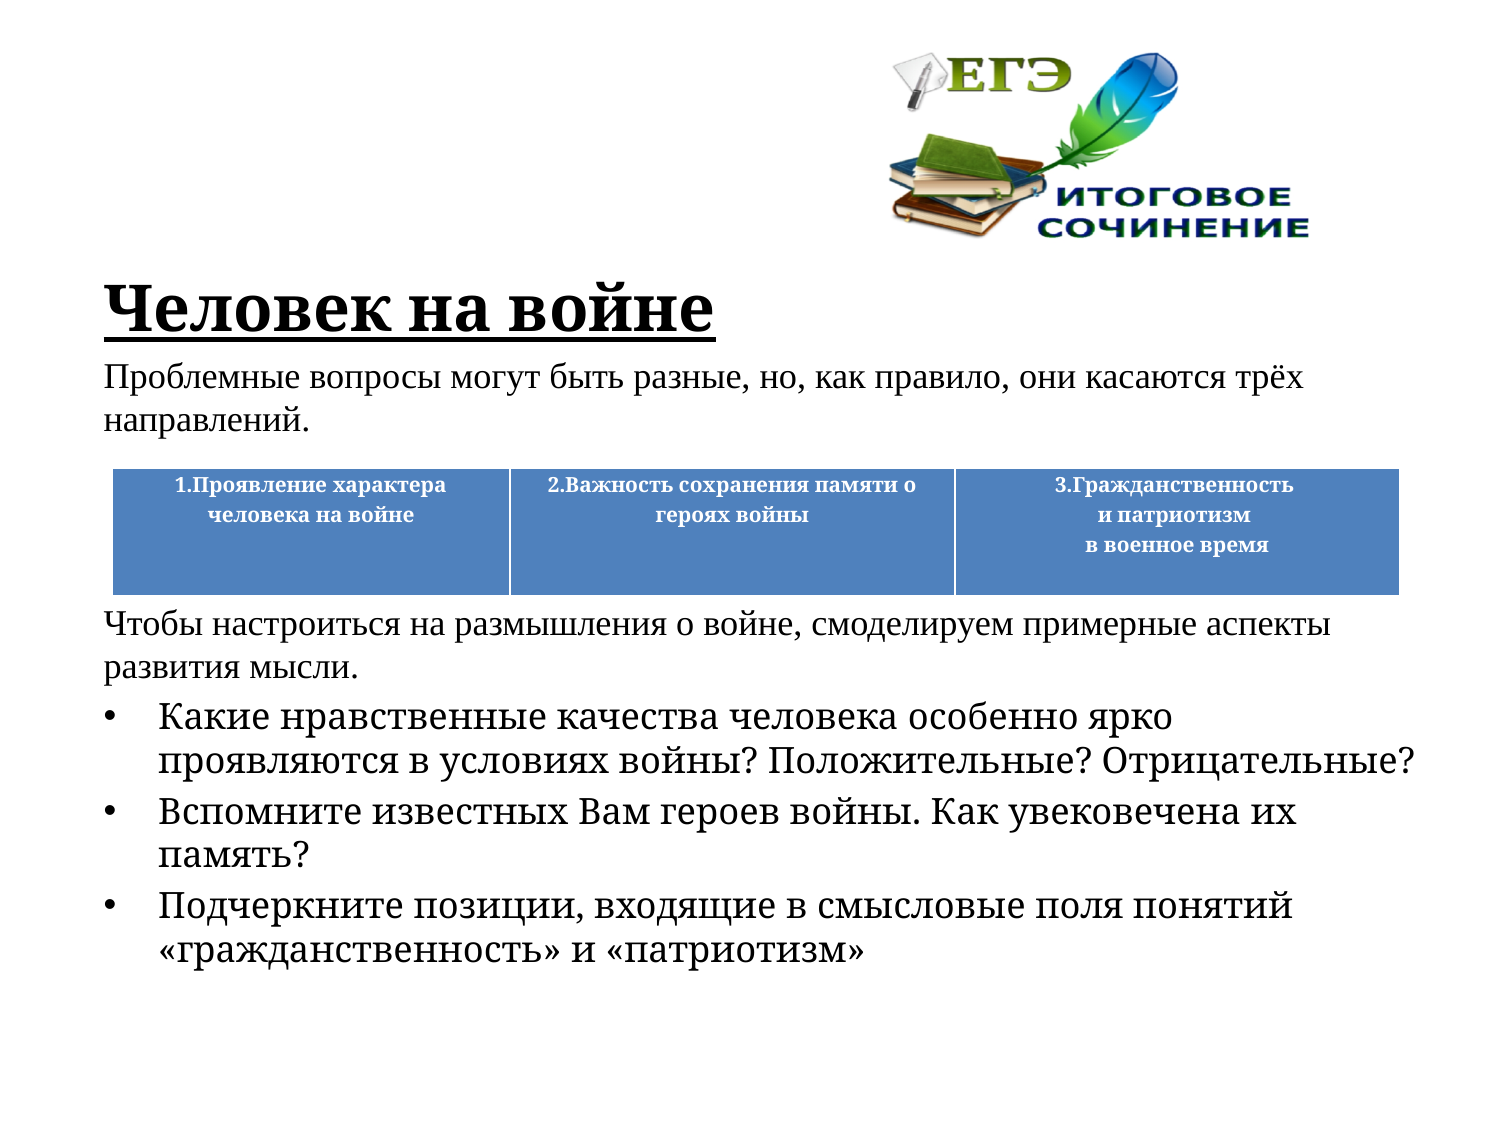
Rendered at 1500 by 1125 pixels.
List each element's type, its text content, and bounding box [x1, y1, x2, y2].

list Человек на войне Проблемные вопросы могут быть разные, но, как правило, они касаются трёх направлений. Чтобы настроиться на размышления о войне, смоделируем примерные аспекты развития мысли. Какие нравственные качества человека особенно ярко проявляются в условиях войны? Положительные? Отрицательные? Вспомните известных Вам героев войны. Как увековечена их память? Подчеркните позиции, входящие в смысловые поля понятий «гражданственность» и «патриотизм» [88, 259, 1439, 1002]
table_header 3.Гражданственность и патриотизм в военное время [956, 469, 1399, 595]
picture [820, 42, 1412, 256]
table_header 1.Проявление характера человека на войне [113, 469, 509, 595]
table_header 2.Важность сохранения памяти о героях войны [511, 469, 954, 595]
